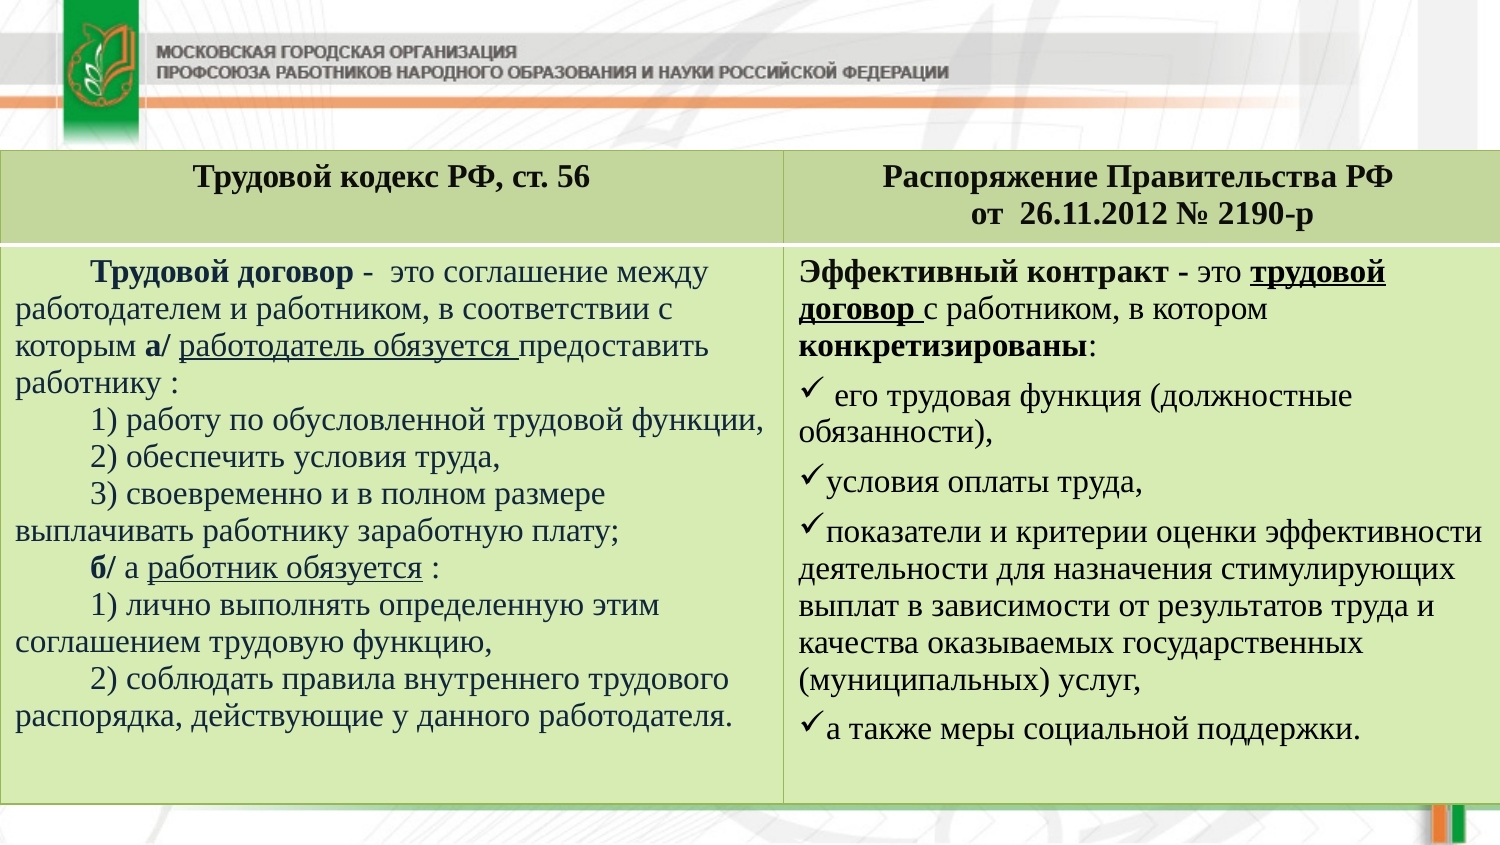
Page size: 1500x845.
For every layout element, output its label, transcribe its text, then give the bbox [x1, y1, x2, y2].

picture [0, 805, 1500, 845]
table_header Трудовой кодекс РФ, ст. 56 [1, 151, 783, 243]
table_cell Эффективный контракт - это трудовой договор с работником, в котором конкретизированы: его трудовая функция (должностные обязанности), условия оплаты труда, показатели и критерии оценки эффективности деятельности для назначения стимулирующих выплат в зависимости от результатов труда и качества оказываемых государственных (муниципальных) услуг, а также меры социальной поддержки. [784, 247, 1500, 803]
picture [0, 0, 1500, 150]
table_header Распоряжение Правительства РФ от 26.11.2012 № 2190-р [784, 151, 1500, 243]
table_cell Трудовой договор - это соглашение между работодателем и работником, в соответствии с которым а/ работодатель обязуется предоставить работнику : 1) работу по обусловленной трудовой функции, 2) обеспечить условия труда, 3) своевременно и в полном размере выплачивать работнику заработную плату; б/ а работник обязуется : 1) лично выполнять определенную этим соглашением трудовую функцию, 2) соблюдать правила внутреннего трудового распорядка, действующие у данного работодателя. [1, 247, 783, 803]
